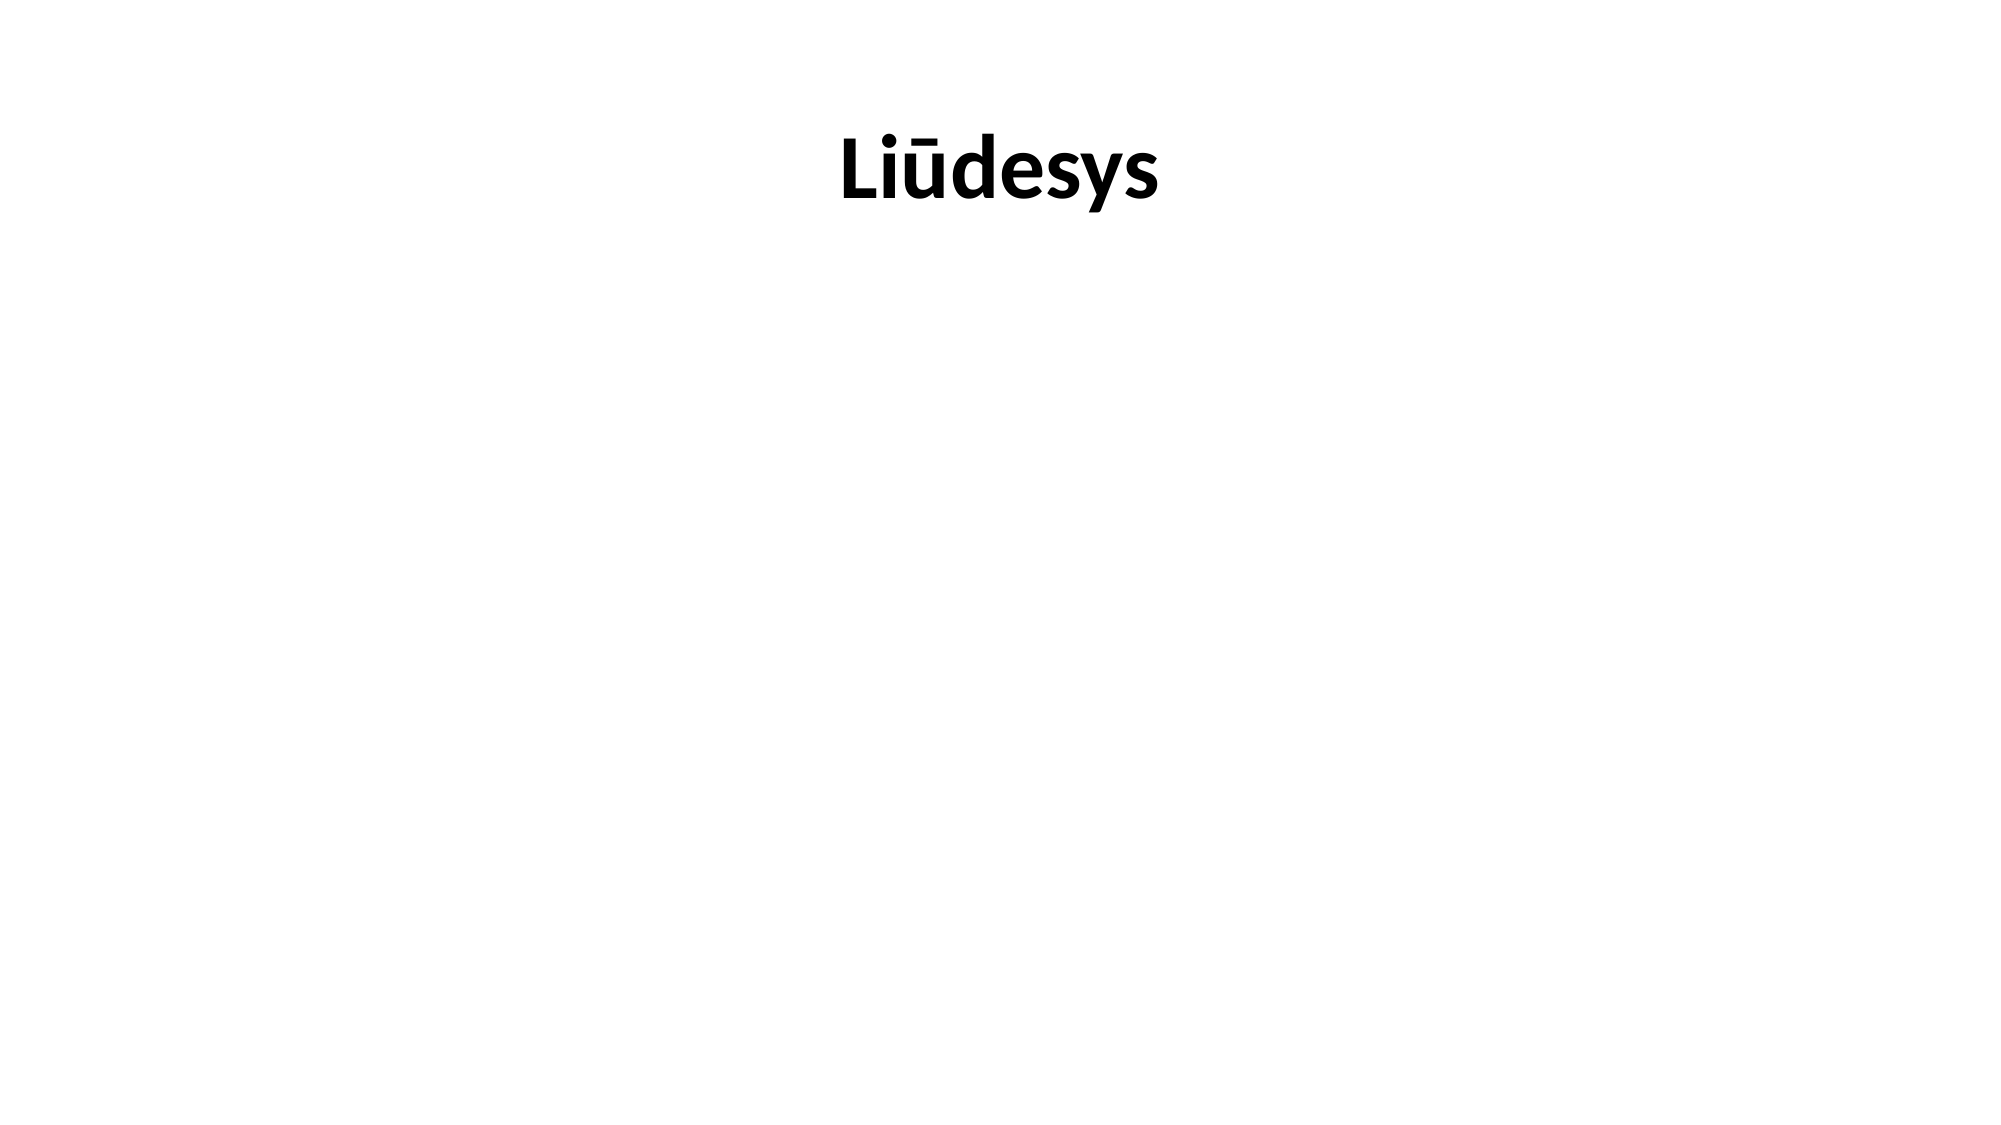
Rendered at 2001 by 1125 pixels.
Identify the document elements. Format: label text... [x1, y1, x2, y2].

title Liūdesys [137, 59, 1863, 278]
